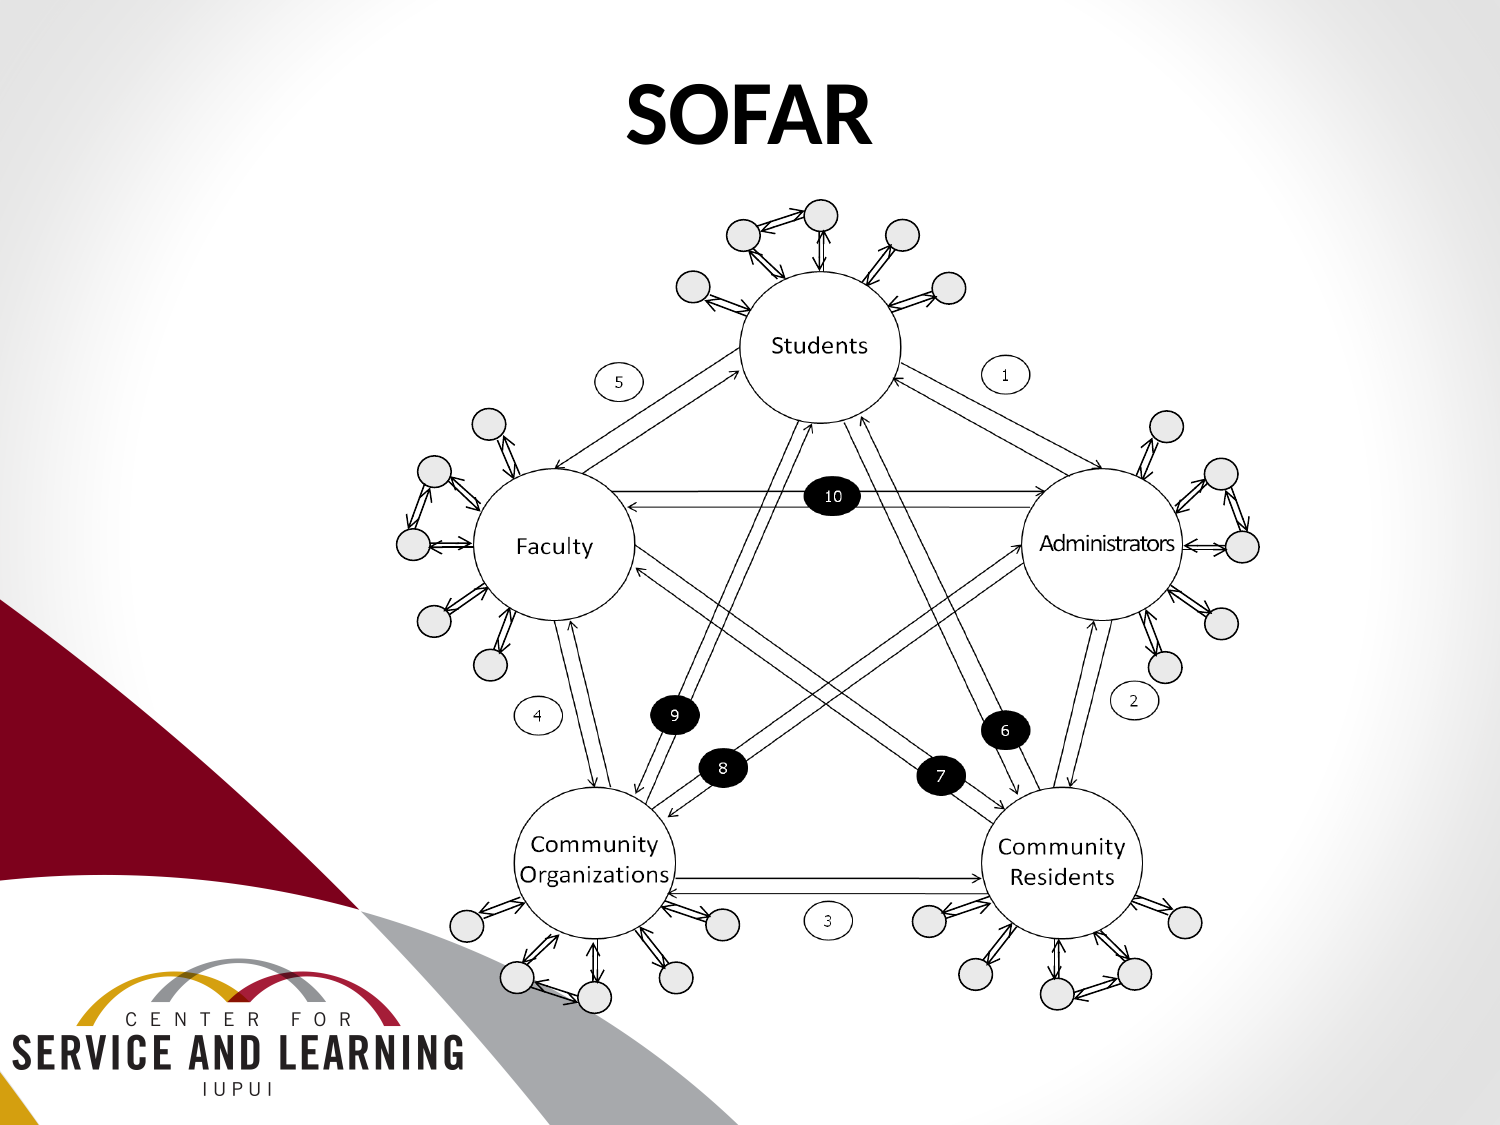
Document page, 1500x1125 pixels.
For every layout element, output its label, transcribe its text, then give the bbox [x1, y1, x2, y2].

title SOFAR [75, 45, 1425, 233]
picture [0, 0, 1500, 1125]
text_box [396, 199, 1260, 1014]
